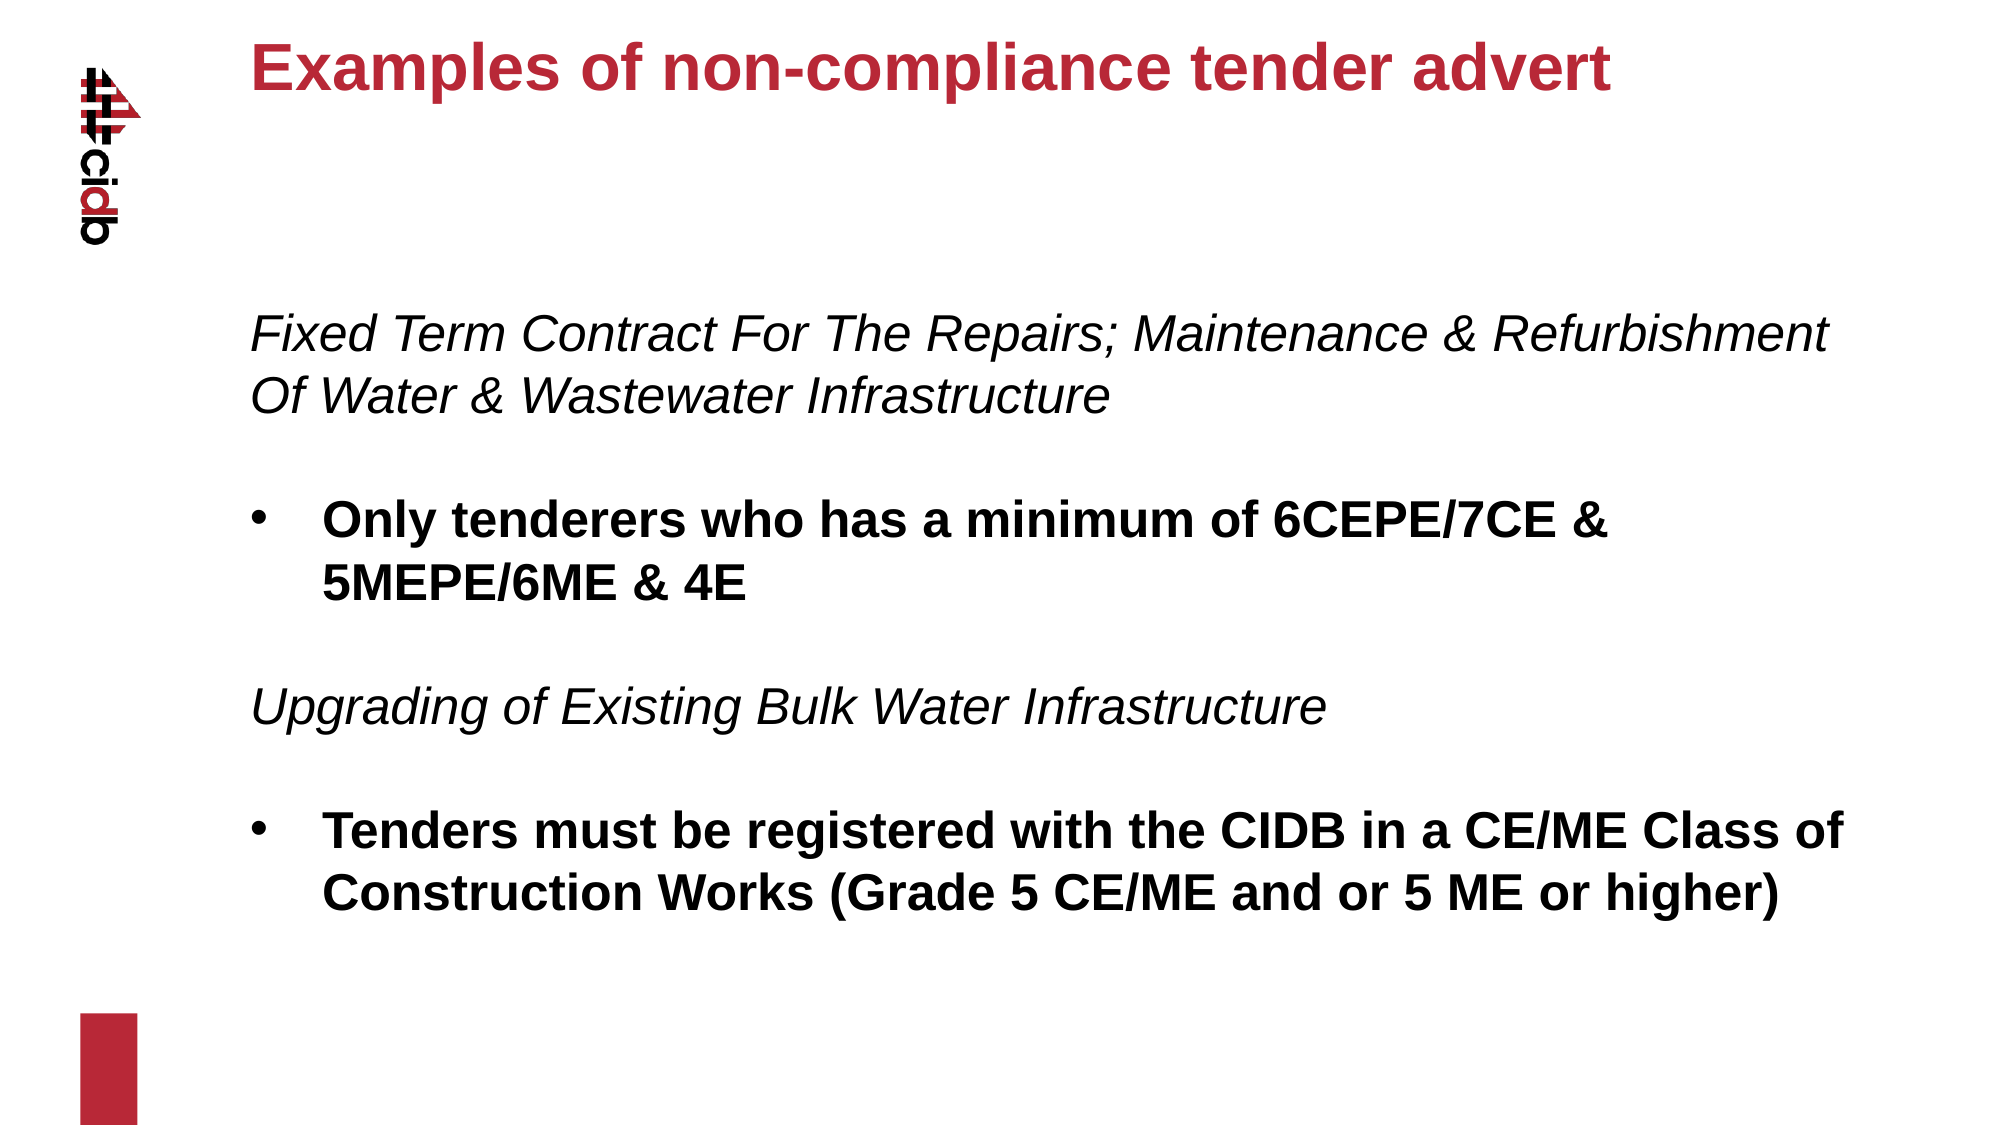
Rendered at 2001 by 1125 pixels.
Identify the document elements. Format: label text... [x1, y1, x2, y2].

picture [70, 60, 148, 253]
title Examples of non-compliance tender advert [250, 23, 1875, 213]
list Fixed Term Contract For The Repairs; Maintenance & Refurbishment Of Water & Wastewater Infrastructure Only tenderers who has a minimum of 6CEPE/7CE & 5MEPE/6ME & 4E Upgrading of Existing Bulk Water Infrastructure Tenders must be registered with the CIDB in a CE/ME Class of Construction Works (Grade 5 CE/ME and or 5 ME or higher) [249, 237, 1875, 963]
